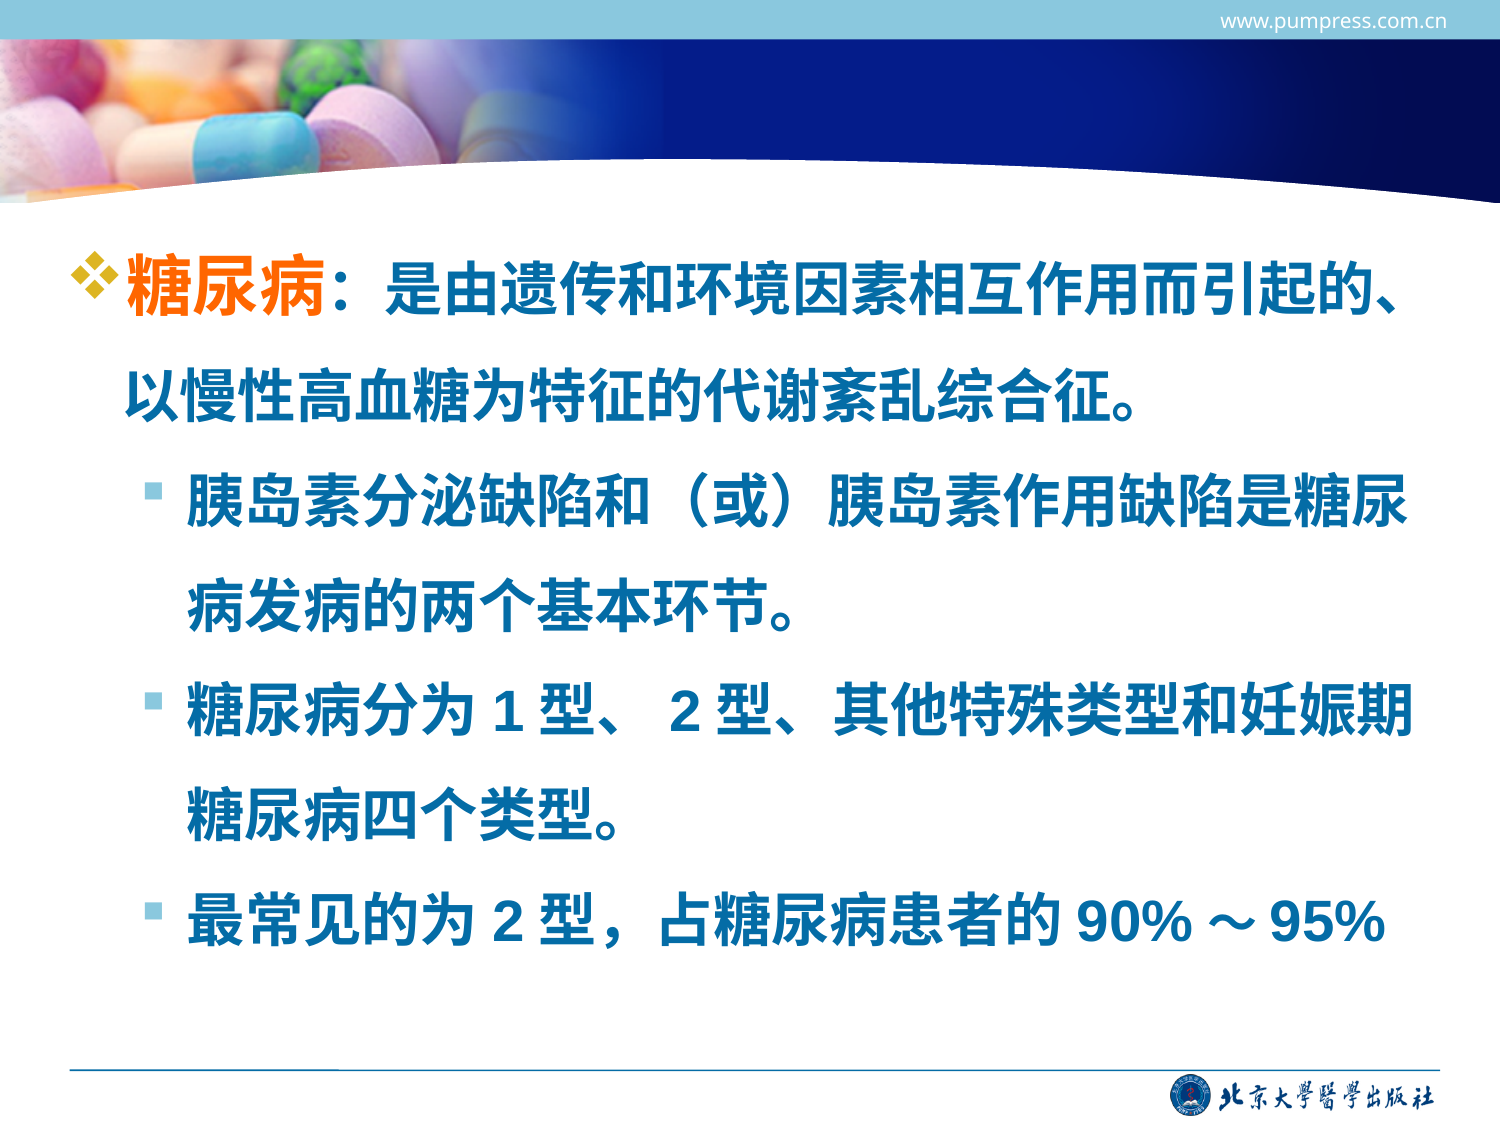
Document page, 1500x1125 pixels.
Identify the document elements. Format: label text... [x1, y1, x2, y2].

slide_number www.pumpress.com.cn [1024, 0, 1463, 38]
list 糖尿病：是由遗传和环境因素相互作用而引起的、以慢性高血糖为特征的代谢紊乱综合征。 胰岛素分泌缺陷和（或）胰岛素作用缺陷是糖尿病发病的两个基本环节。 糖尿病分为1型、2型、其他特殊类型和妊娠期糖尿病四个类型。 最常见的为2型，占糖尿病患者的90%～95% [49, 196, 1463, 1026]
picture [0, 40, 1500, 203]
picture [1170, 1074, 1436, 1118]
